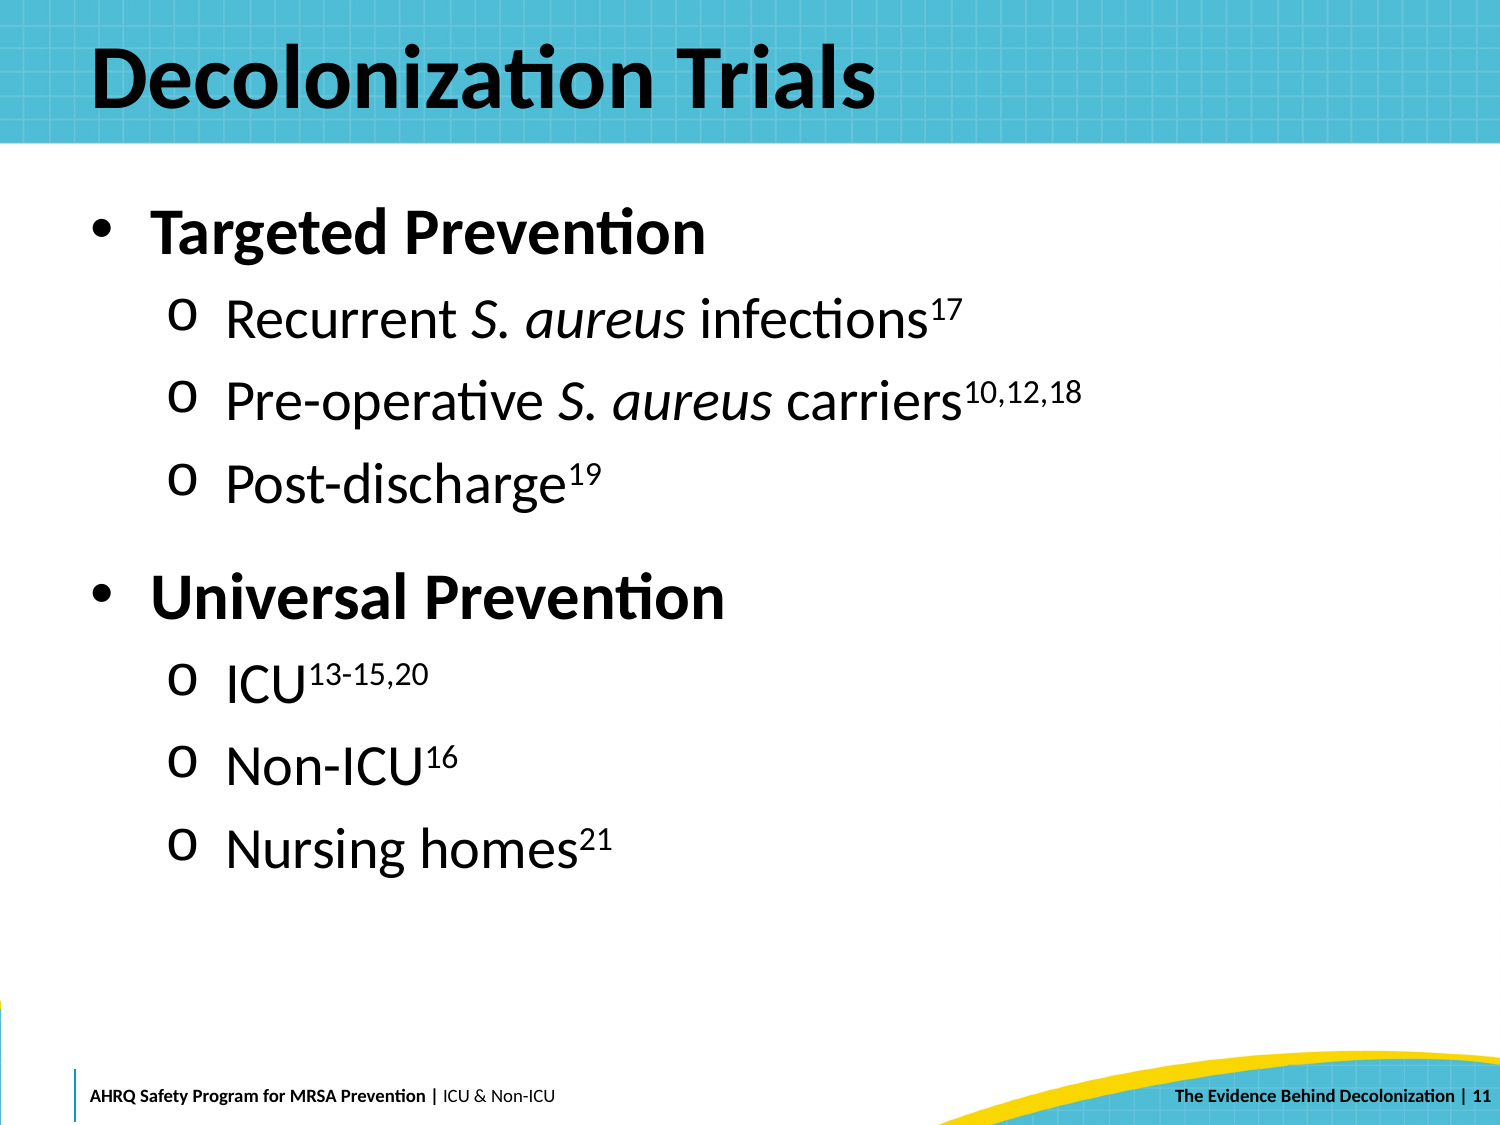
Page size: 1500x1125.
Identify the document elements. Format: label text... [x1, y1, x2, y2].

list Targeted Prevention Recurrent S. aureus infections17 Pre-operative S. aureus carriers10,12,18 Post-discharge19 Universal Prevention ICU13-15,20 Non-ICU16 Nursing homes21 [75, 179, 1425, 1035]
title Decolonization Trials [75, 0, 1425, 150]
picture [0, 0, 1500, 1125]
slide_number | 11 [1455, 1065, 1500, 1125]
